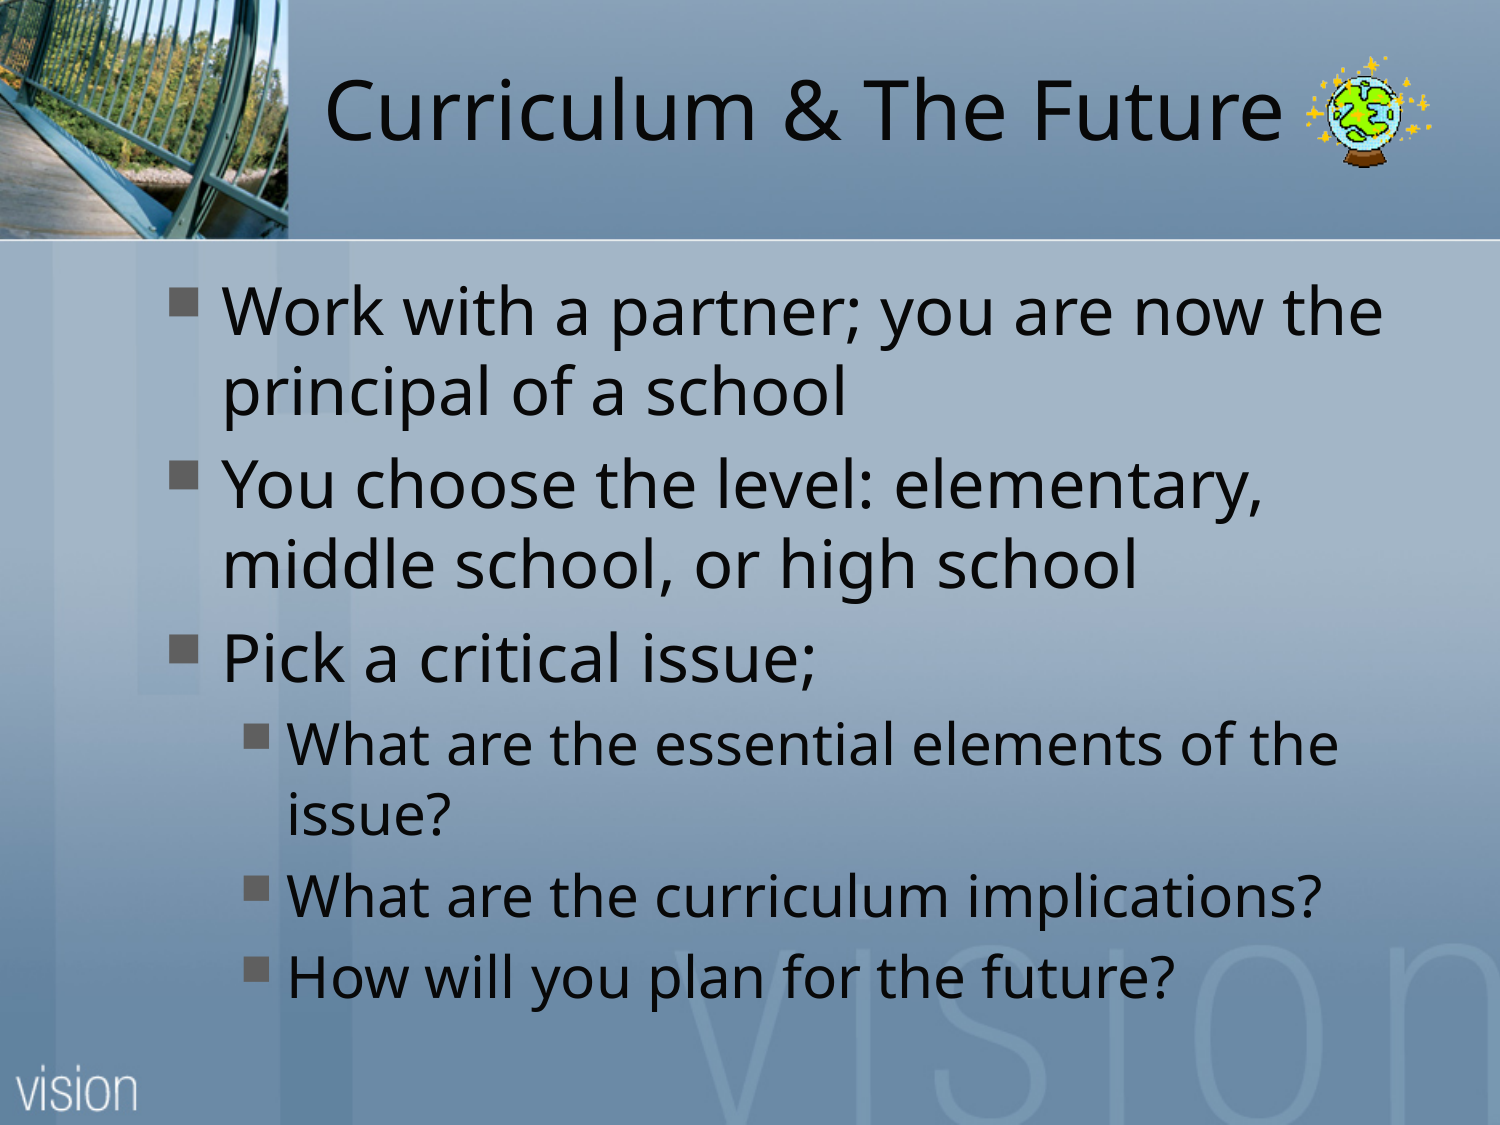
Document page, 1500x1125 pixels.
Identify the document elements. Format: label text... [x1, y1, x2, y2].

picture [0, 0, 1500, 1125]
text_box Curriculum & The Future [308, 50, 1297, 165]
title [1299, 49, 1441, 168]
list Work with a partner; you are now the principal of a school You choose the level: elementary, middle school, or high school Pick a critical issue; What are the essential elements of the issue? What are the curriculum implications? How will you plan for the future? [149, 261, 1462, 1095]
